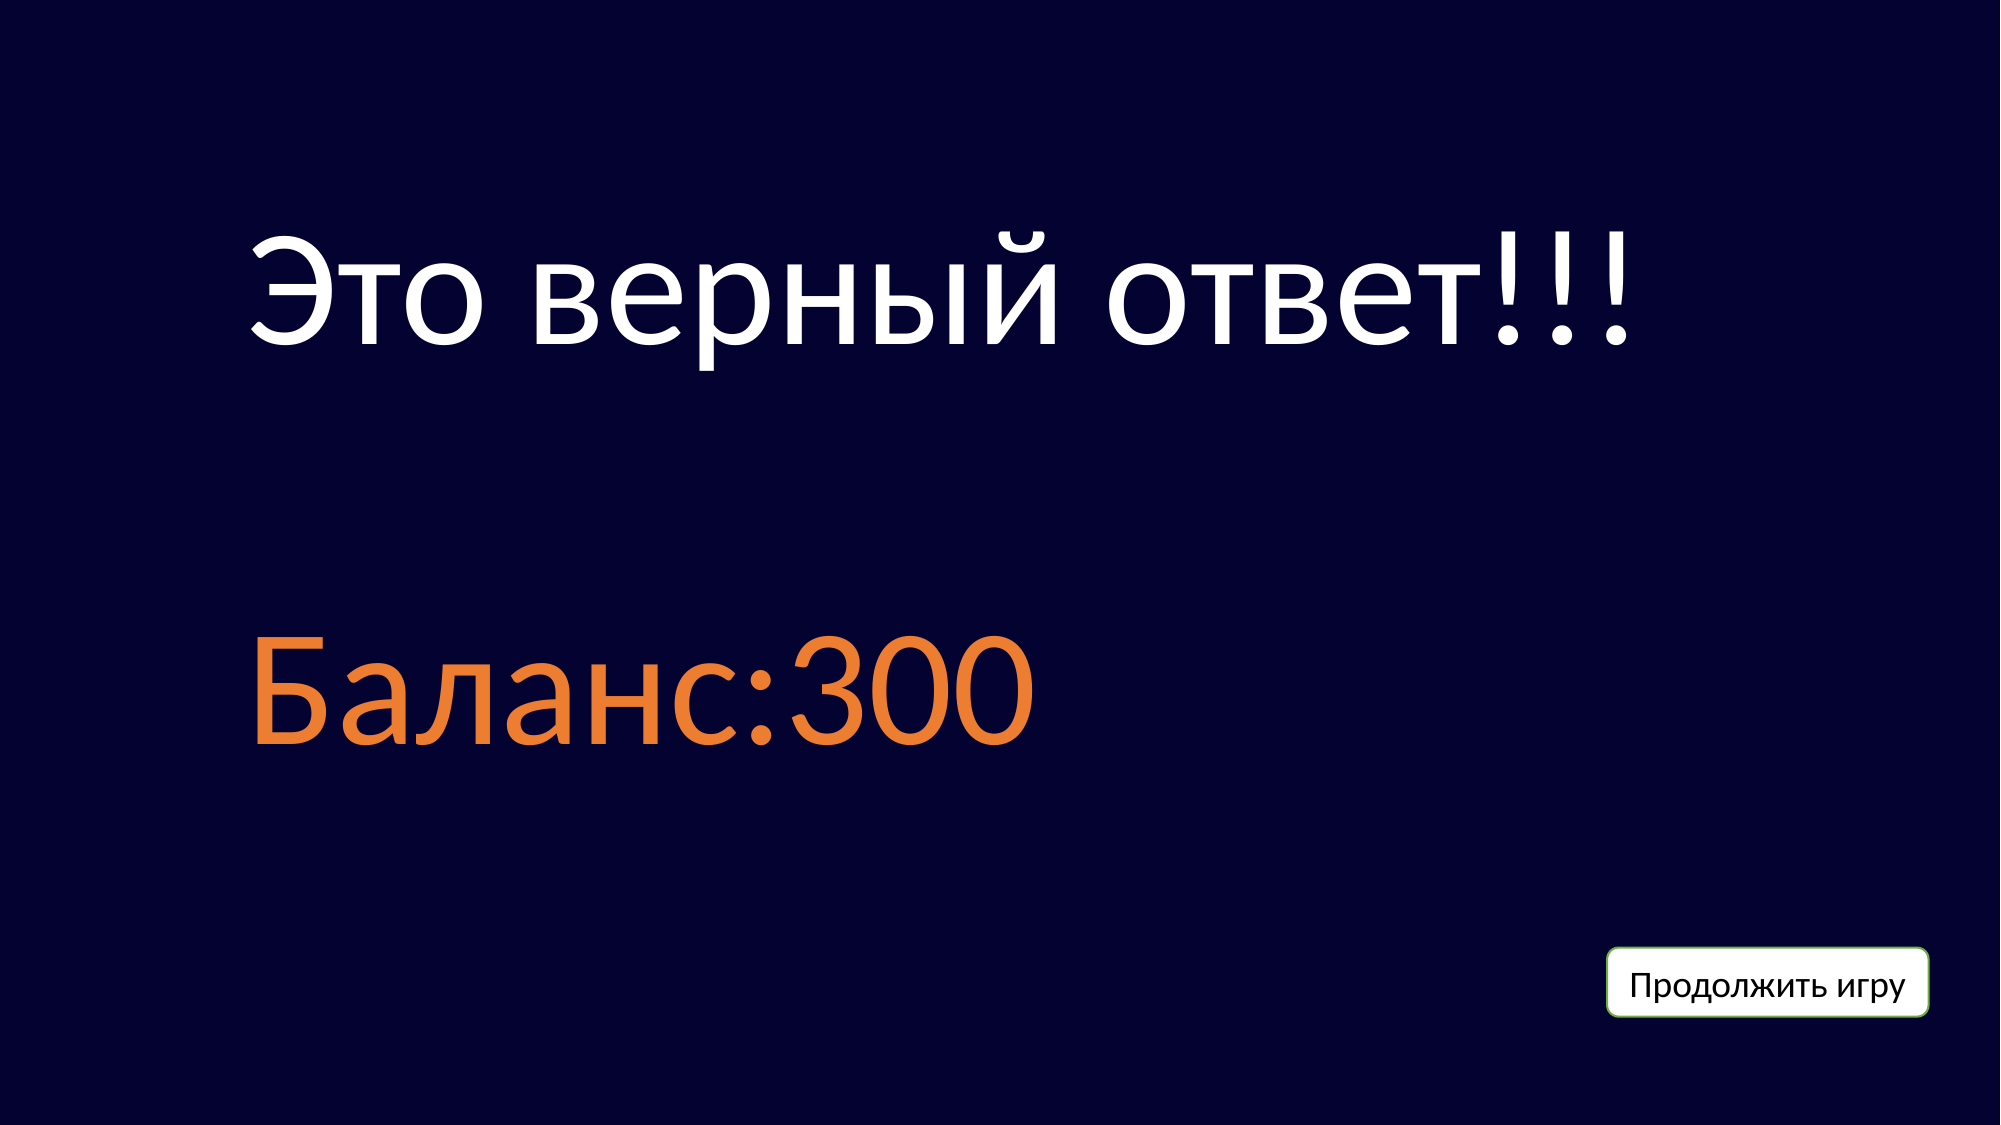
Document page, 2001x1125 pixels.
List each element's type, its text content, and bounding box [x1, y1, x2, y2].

text_box Продолжить игру [1606, 946, 1930, 1018]
text_box Это верный ответ!!! Баланс:300 [231, 170, 1816, 785]
